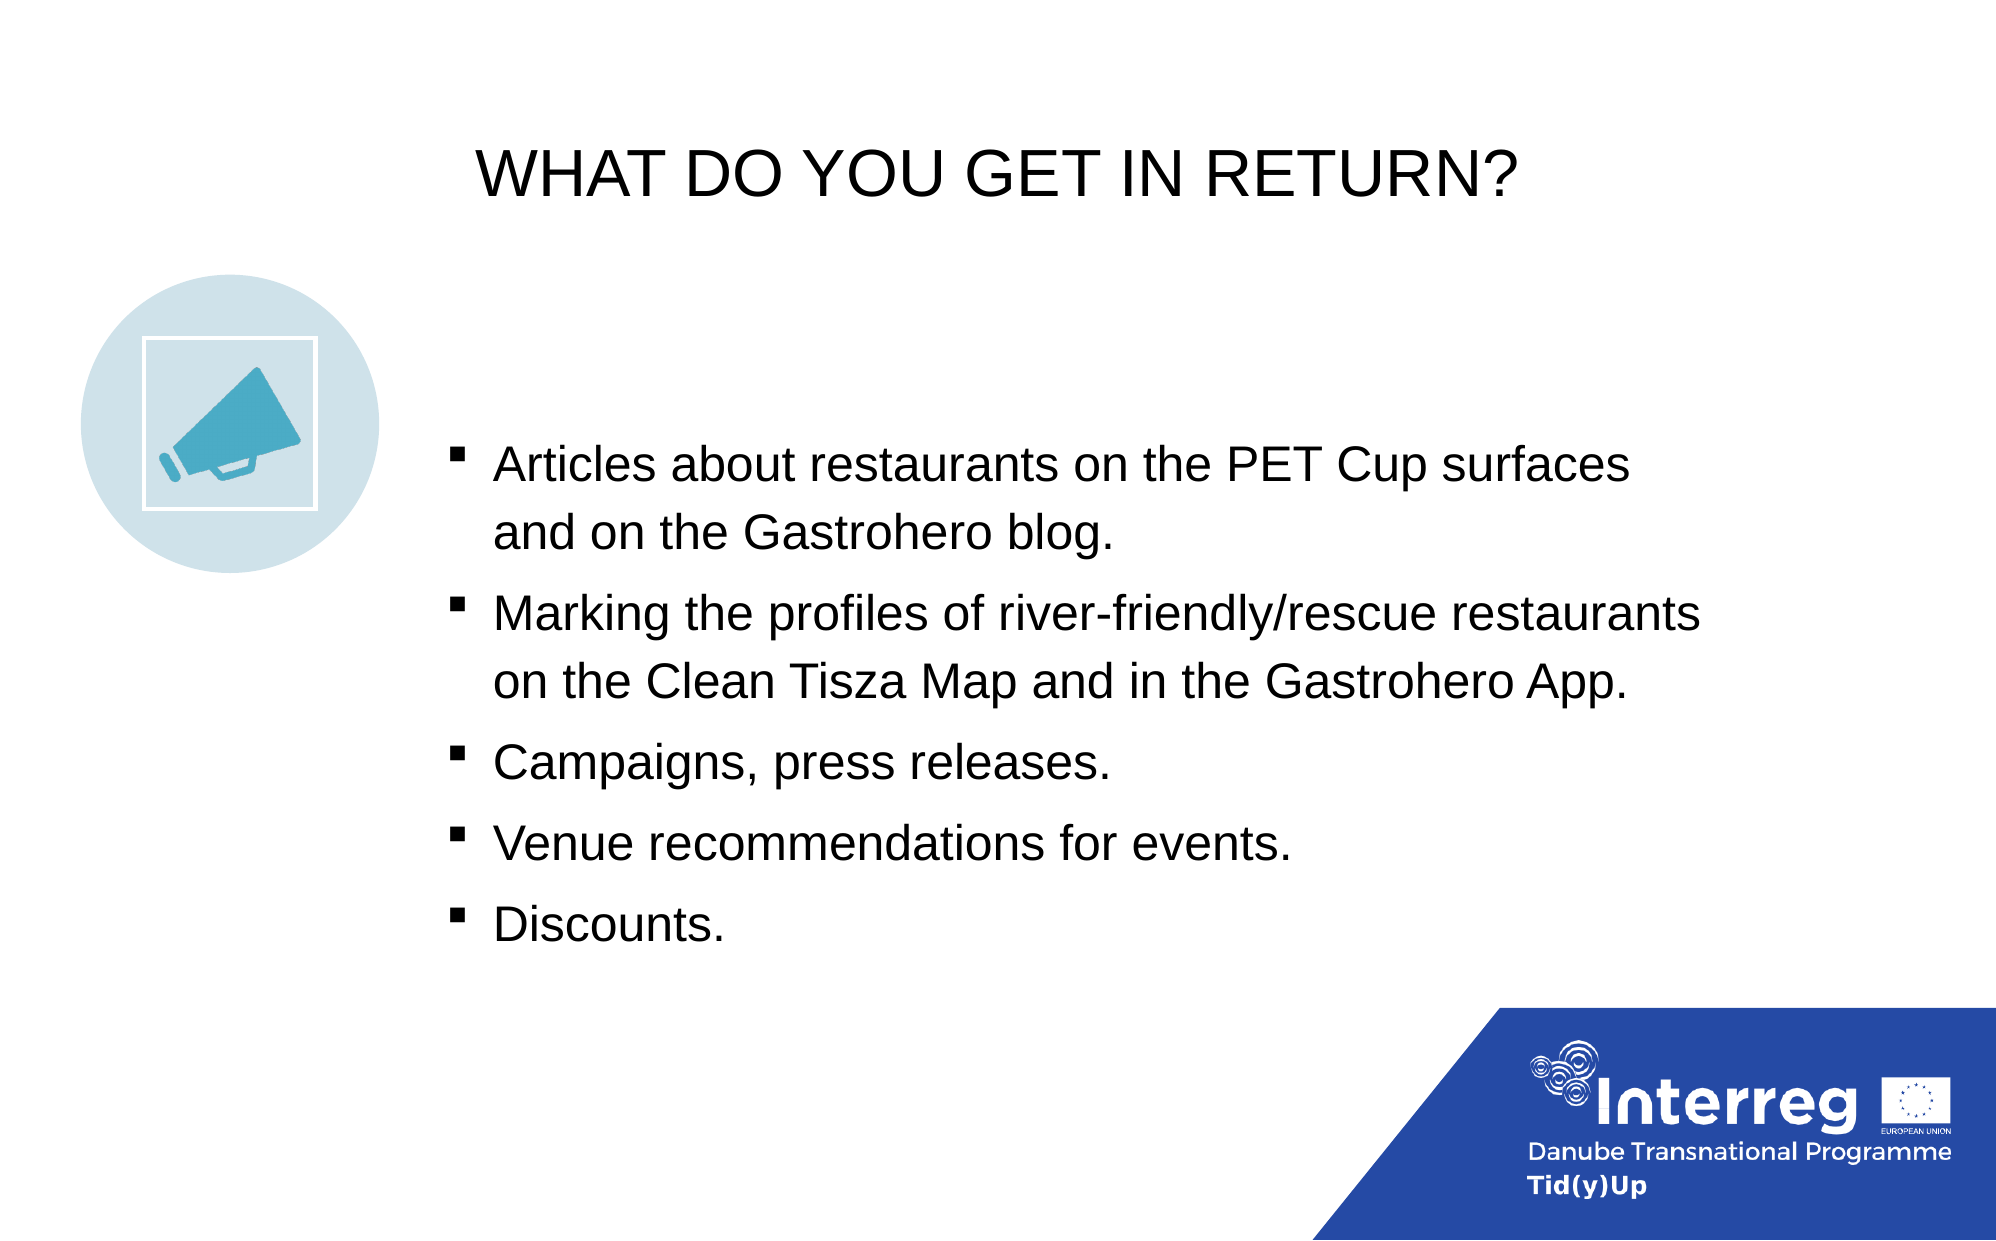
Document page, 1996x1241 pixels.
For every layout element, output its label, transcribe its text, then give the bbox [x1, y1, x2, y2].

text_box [80, 274, 380, 574]
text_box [1312, 1007, 1996, 1241]
text_box Articles about restaurants on the PET Cup surfaces and on the Gastrohero blog. Marking the profiles of river-friendly/rescue restaurants on the Clean Tisza Map and in the Gastrohero App. Campaigns, press releases. Venue recommendations for events. Discounts. [431, 415, 1739, 959]
text_box WHAT DO YOU GET IN RETURN? [317, 122, 1679, 217]
